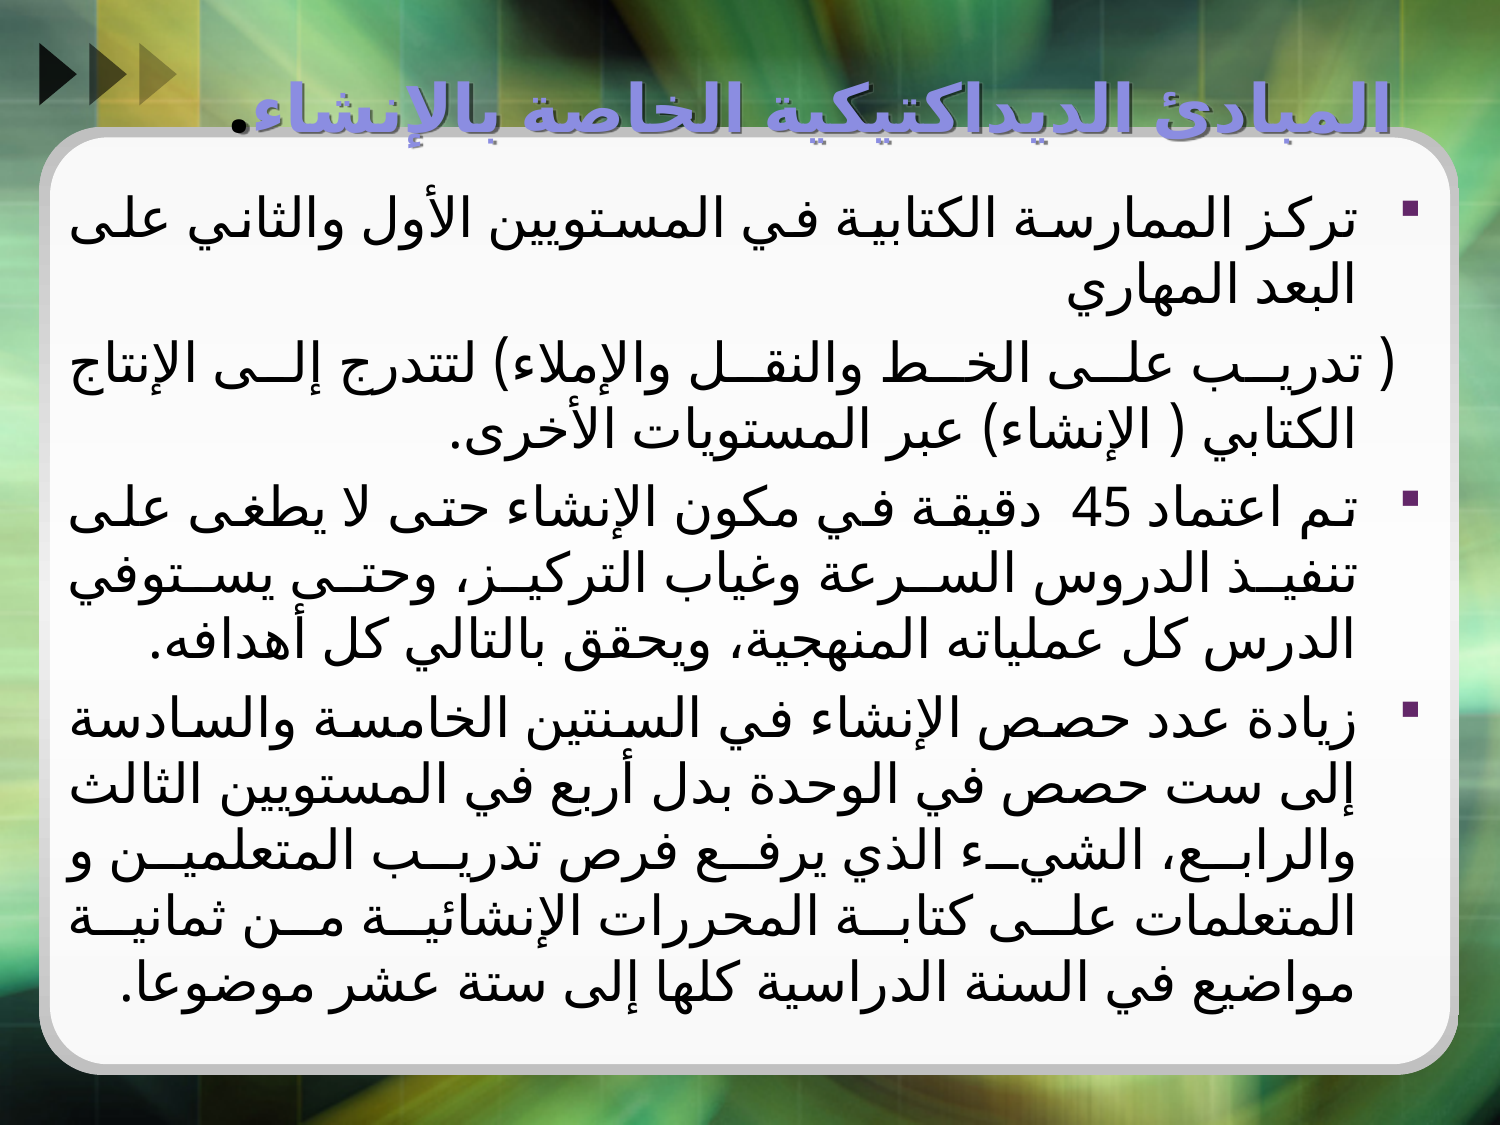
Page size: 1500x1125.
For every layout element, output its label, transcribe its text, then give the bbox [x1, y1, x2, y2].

picture [0, 0, 1500, 1125]
list تركز الممارسة الكتابية في المستويين الأول والثاني على البعد المهاري ( تدريب على الخط والنقل والإملاء) لتتدرج إلى الإنتاج الكتابي ( الإنشاء) عبر المستويات الأخرى. تم اعتماد 45 دقيقة في مكون الإنشاء حتى لا يطغى على تنفيذ الدروس السرعة وغياب التركيز، وحتى يستوفي الدرس كل عملياته المنهجية، ويحقق بالتالي كل أهدافه. زيادة عدد حصص الإنشاء في السنتين الخامسة والسادسة إلى ست حصص في الوحدة بدل أربع في المستويين الثالث والرابع، الشيء الذي يرفع فرص تدريب المتعلمين و المتعلمات على كتابة المحررات الإنشائية من ثمانية مواضيع في السنة الدراسية كلها إلى ستة عشر موضوعا. [53, 174, 1438, 1038]
title المبادئ الديداكتيكية الخاصة بالإنشاء. [212, 24, 1463, 118]
